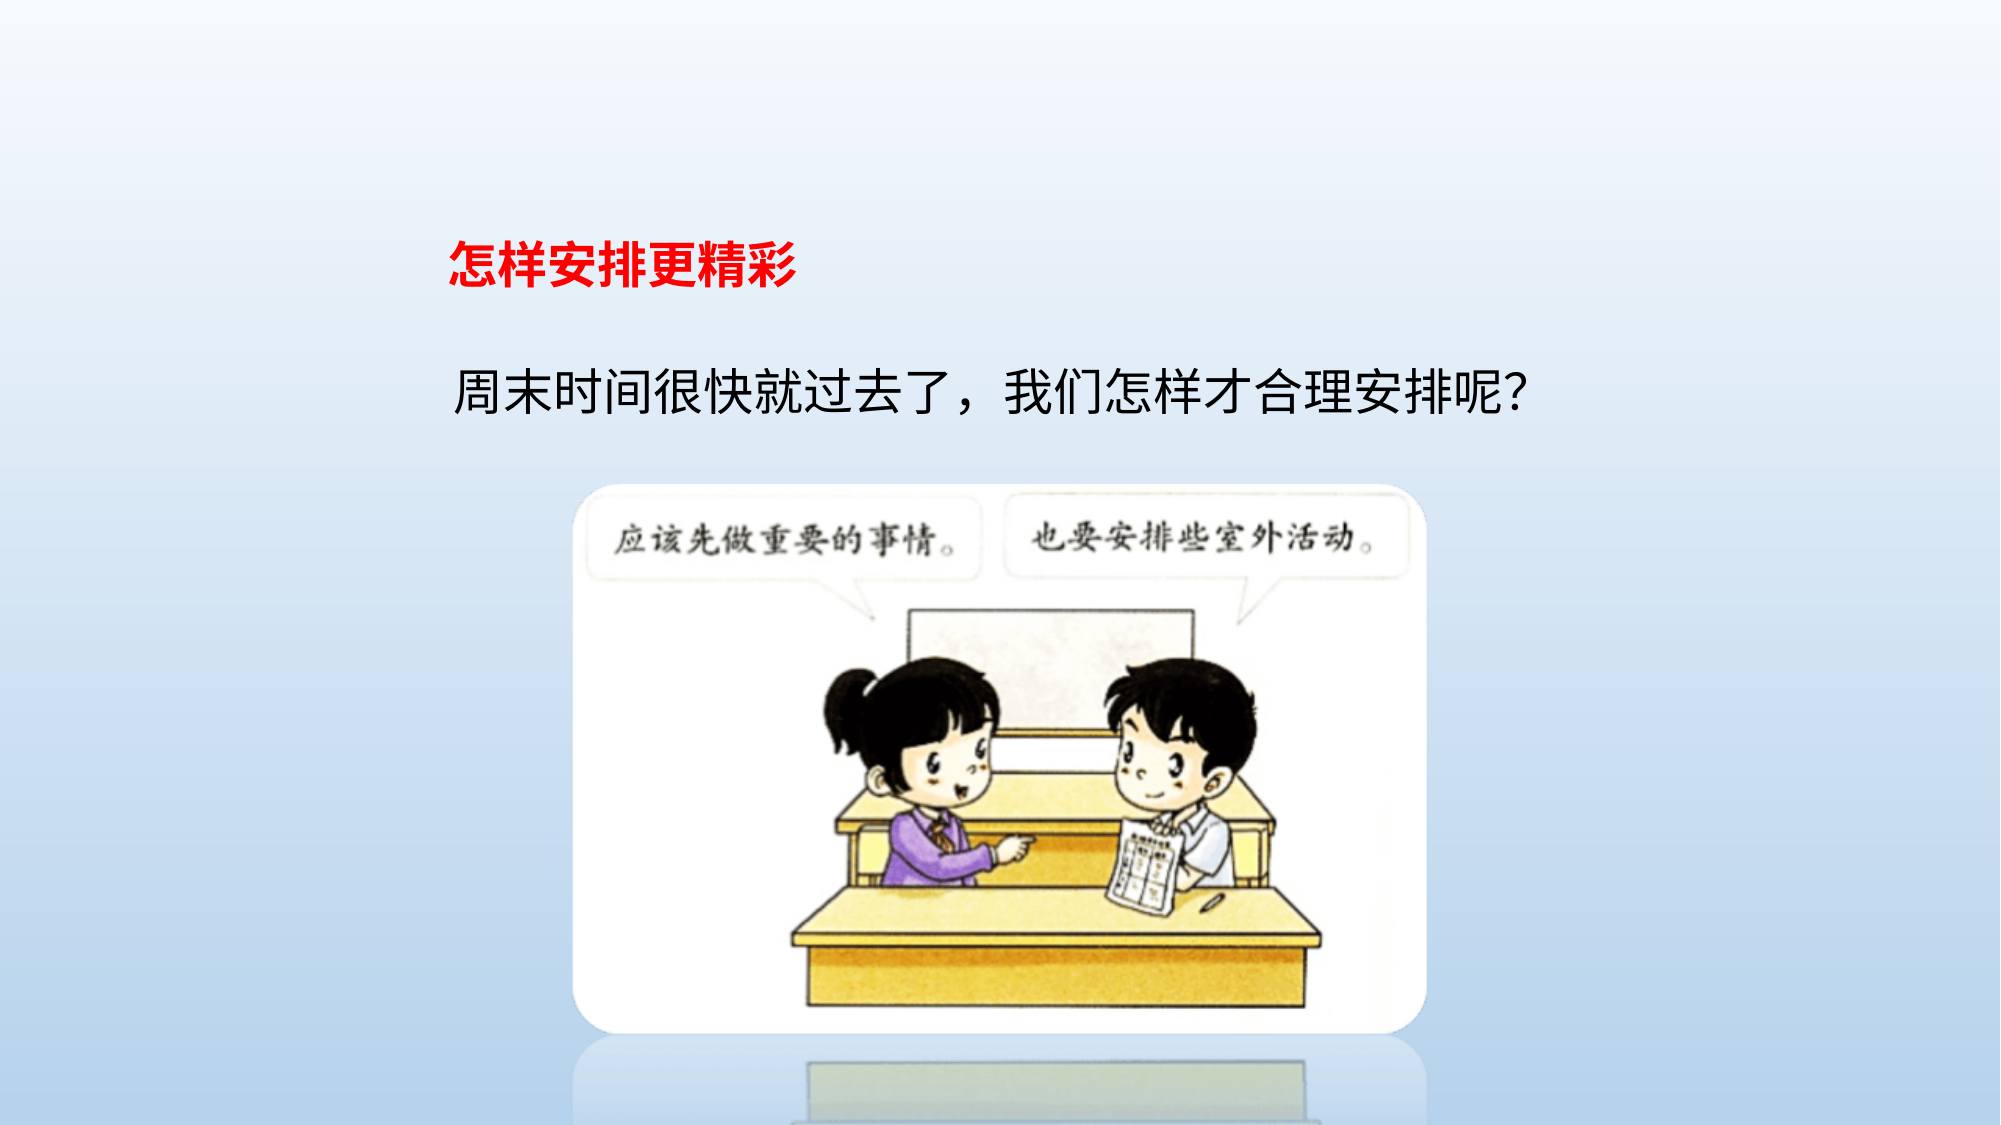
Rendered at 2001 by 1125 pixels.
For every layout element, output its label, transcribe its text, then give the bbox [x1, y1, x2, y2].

picture [570, 484, 1430, 1125]
text_box 怎样安排更精彩 [432, 196, 847, 302]
text_box 周末时间很快就过去了，我们怎样才合理安排呢？ [438, 353, 1569, 428]
text_box [740, 479, 771, 484]
